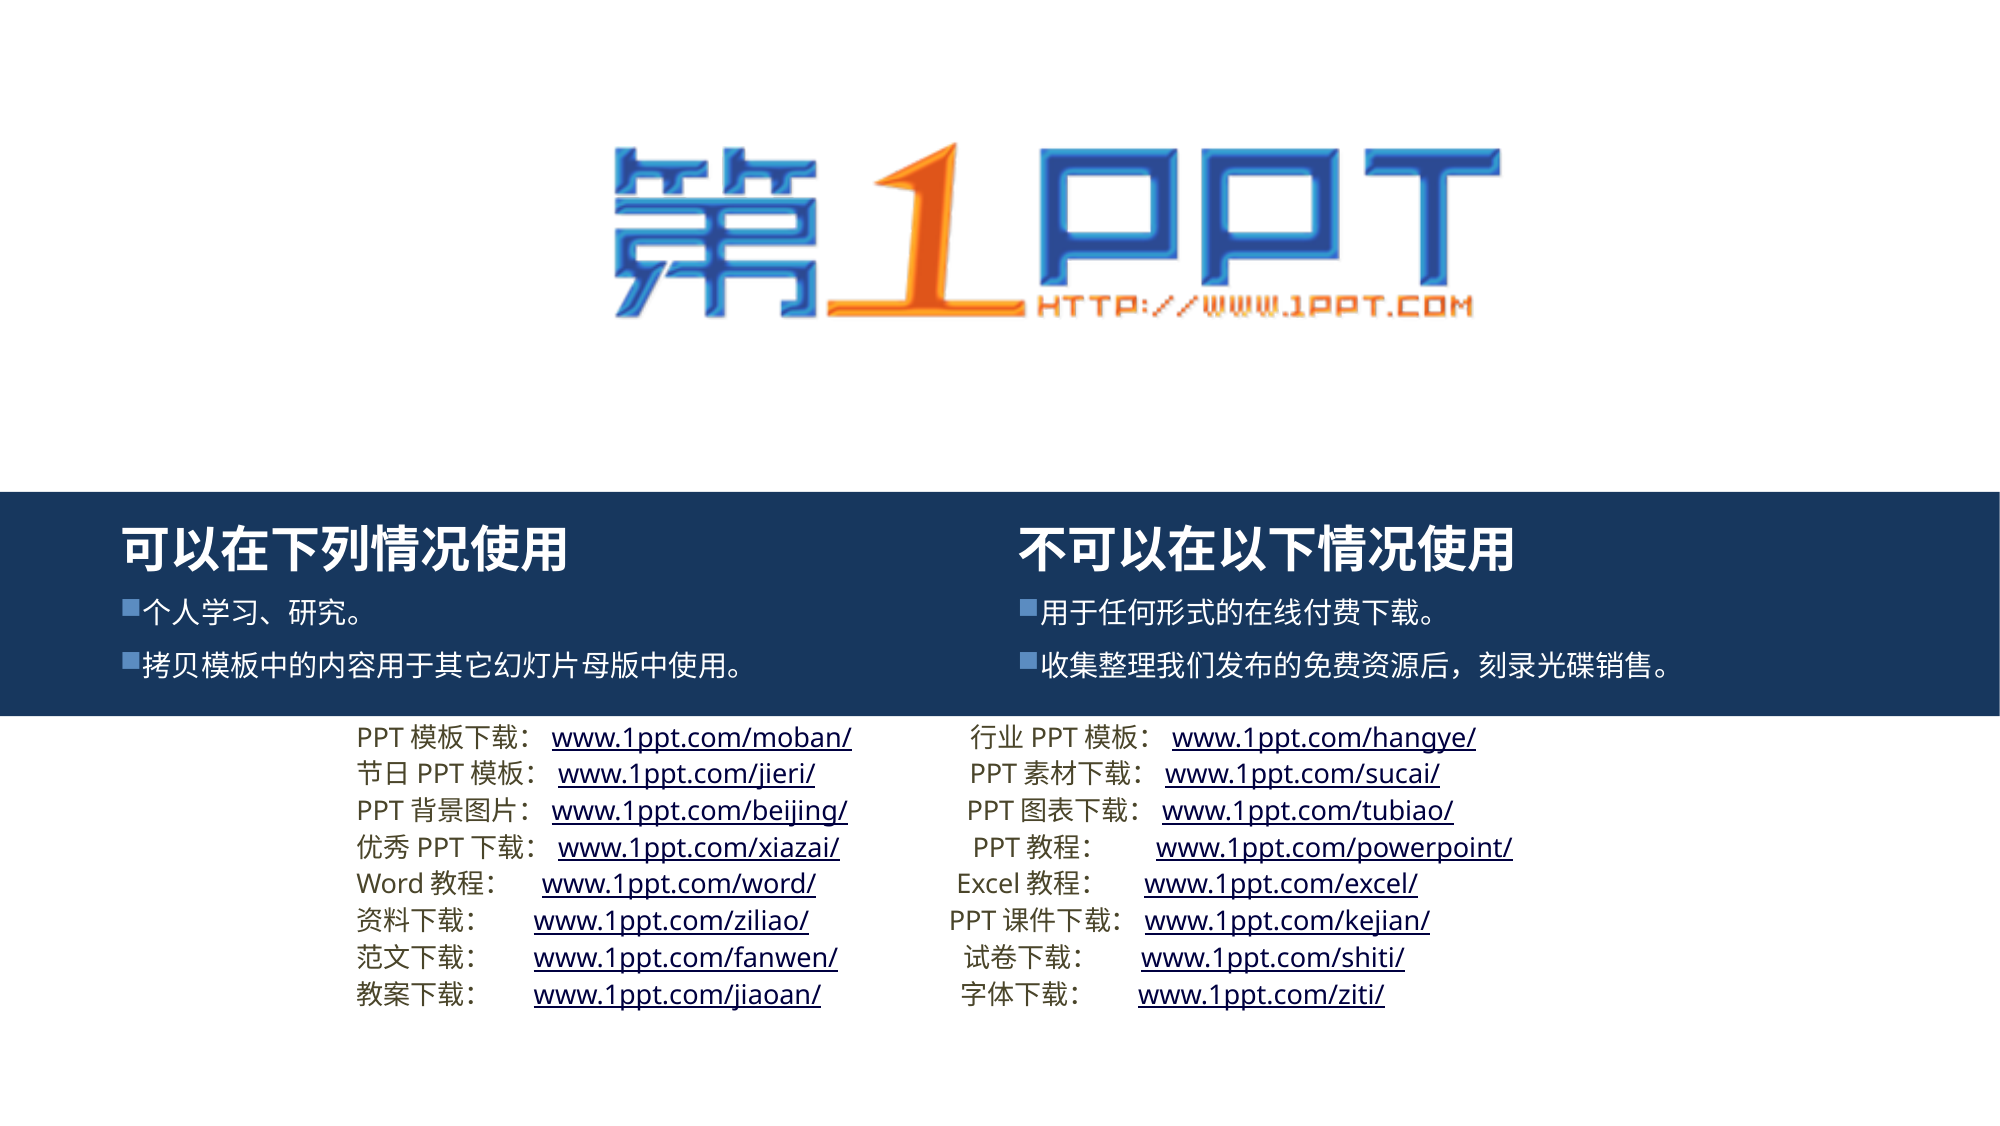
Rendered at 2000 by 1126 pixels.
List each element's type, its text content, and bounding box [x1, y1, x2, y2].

text_box 可以在下列情况使用 个人学习、研究。 拷贝模板中的内容用于其它幻灯片母版中使用。 [102, 508, 1000, 774]
text_box 不可以在以下情况使用 用于任何形式的在线付费下载。 收集整理我们发布的免费资源后，刻录光碟销售。 [999, 508, 1898, 762]
picture [437, 11, 1704, 452]
text_box [0, 491, 2000, 717]
text_box PPT模板下载：www.1ppt.com/moban/ 行业PPT模板：www.1ppt.com/hangye/ 节日PPT模板：www.1ppt.com/jieri/ PPT素材下载：www.1ppt.com/sucai/ PPT背景图片：www.1ppt.com/beijing/ PPT图表下载：www.1ppt.com/tubiao/ 优秀PPT下载：www.1ppt.com/xiazai/ PPT教程： www.1ppt.com/powerpoint/ Word教程： www.1ppt.com/word/ Excel教程： www.1ppt.com/excel/ 资料下载： www.1ppt.com/ziliao/ PPT课件下载：www.1ppt.com/kejian/ 范文下载： www.1ppt.com/fanwen/ 试卷下载： www.1ppt.com/shiti/ 教案下载： www.1ppt.com/jiaoan/ 字体下载： www.1ppt.com/ziti/ [336, 762, 1752, 1008]
